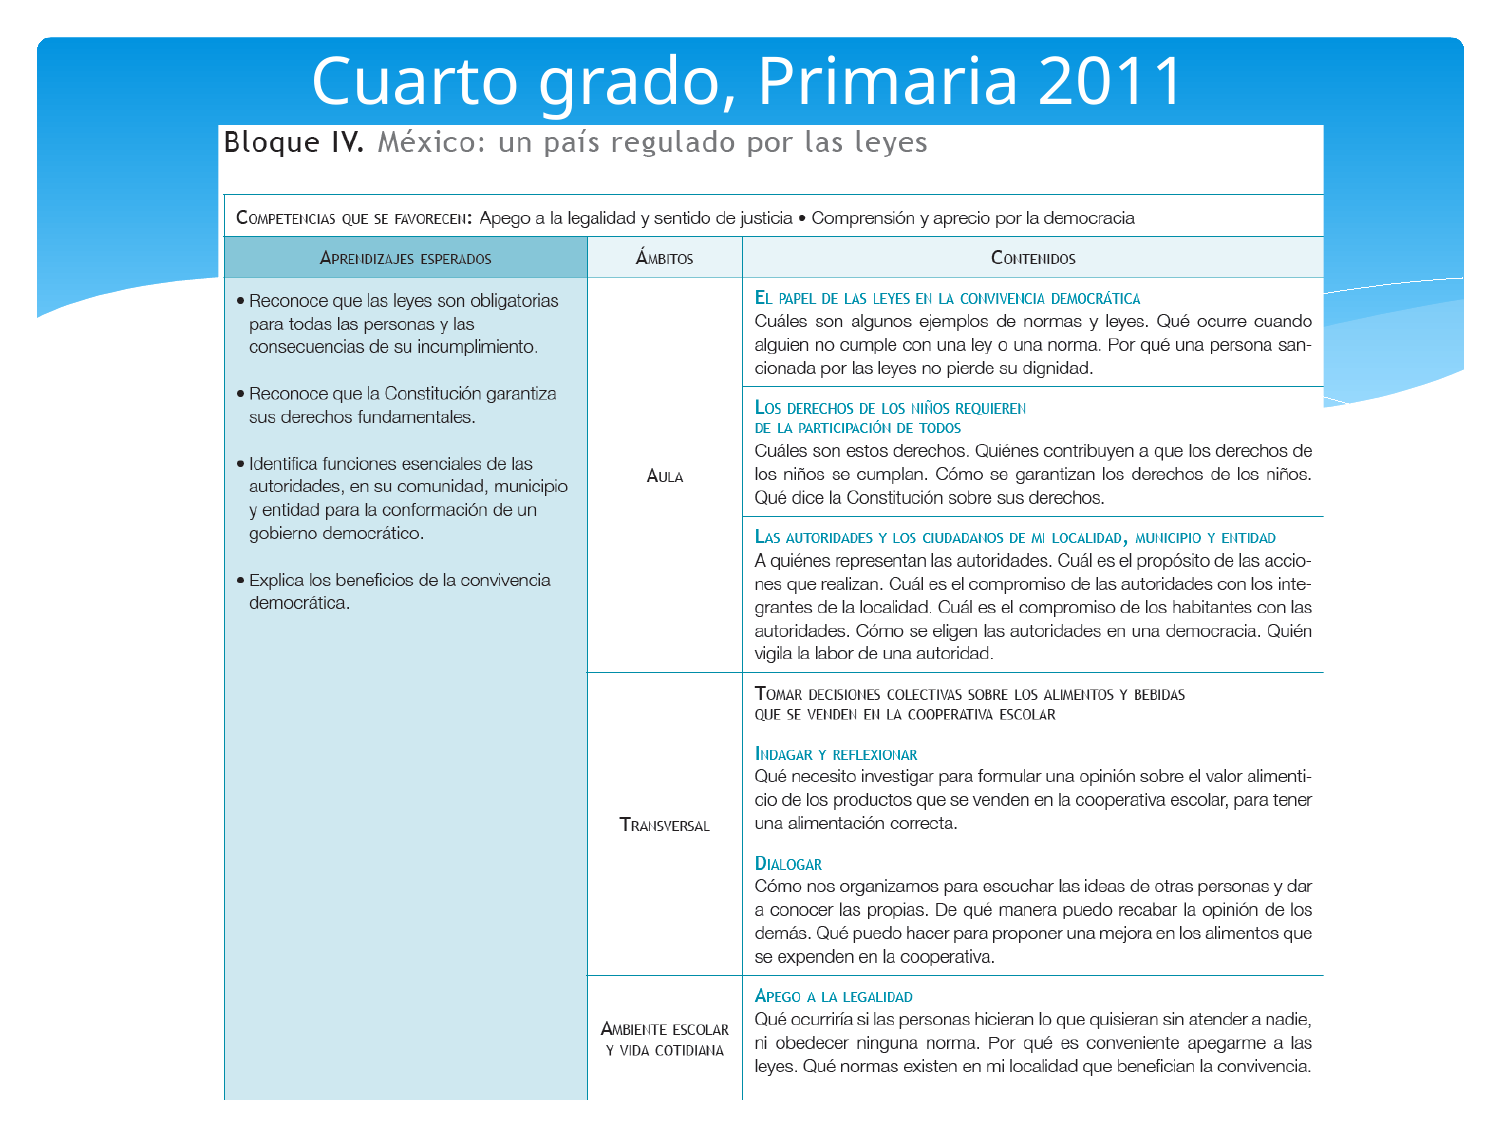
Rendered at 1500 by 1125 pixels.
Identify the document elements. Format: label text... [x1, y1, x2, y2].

title Cuarto grado, Primaria 2011 [75, 30, 1425, 126]
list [218, 125, 1324, 1100]
